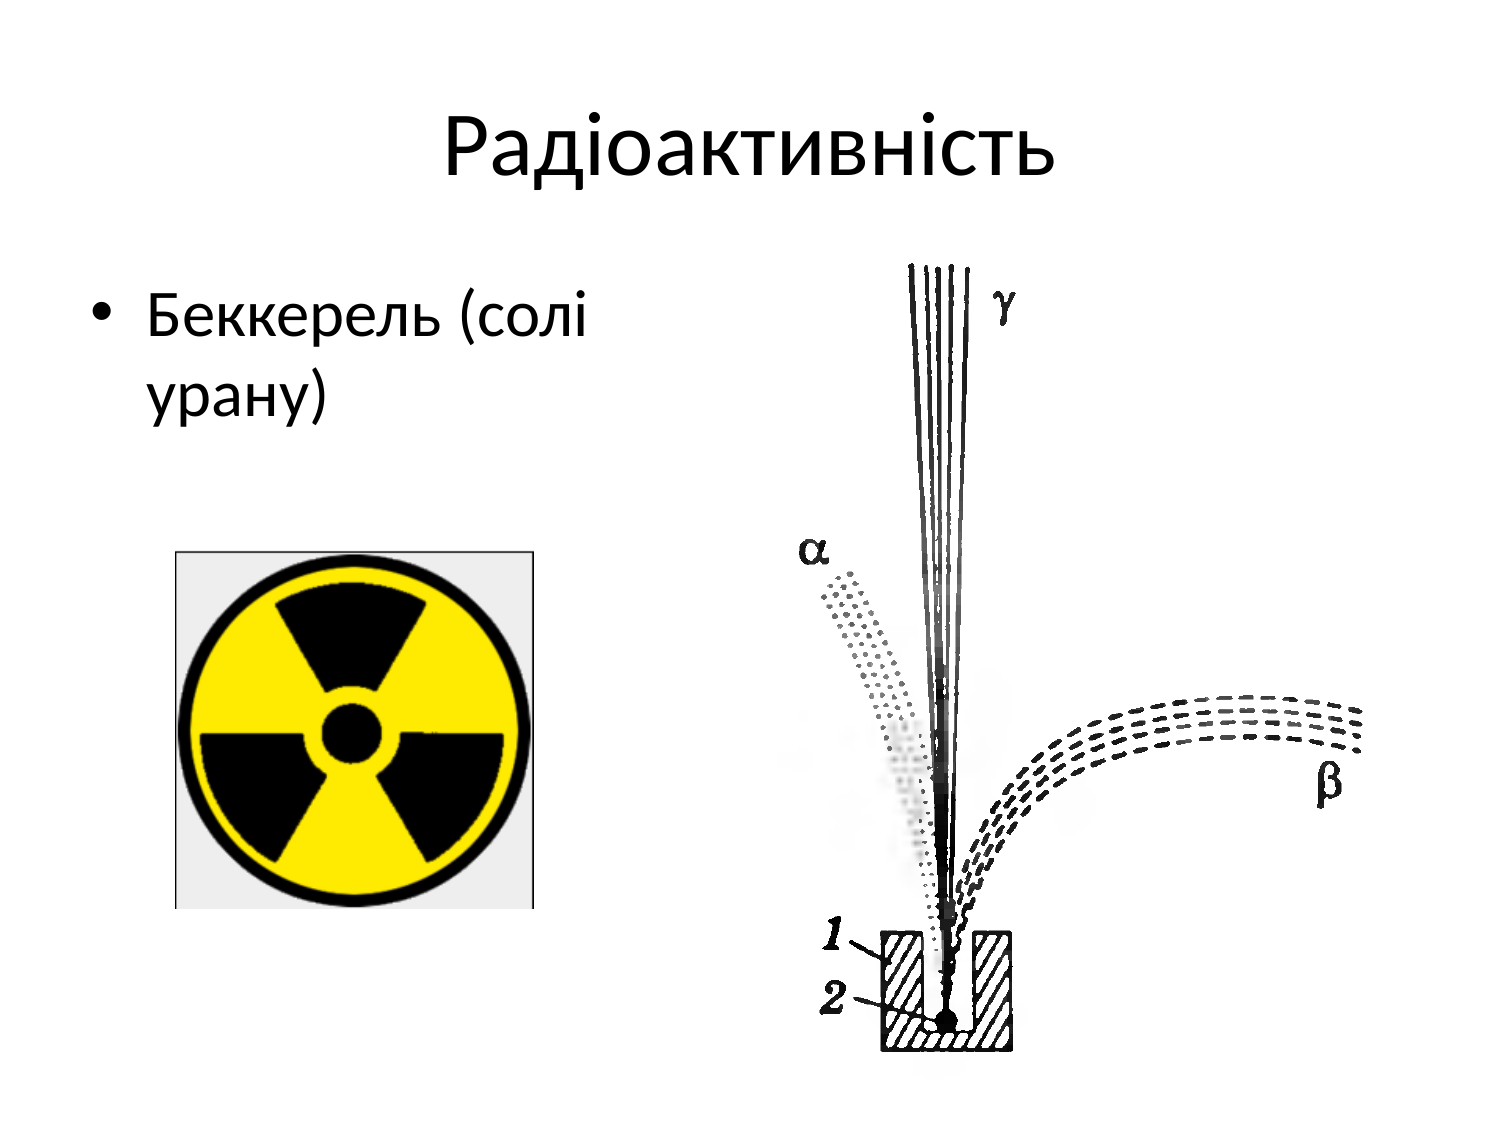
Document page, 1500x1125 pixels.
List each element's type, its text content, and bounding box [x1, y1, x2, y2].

title Радіоактивність [75, 45, 1425, 233]
picture [175, 550, 534, 909]
picture [737, 245, 1396, 1079]
list Беккерель (солі урану) [75, 262, 732, 1005]
